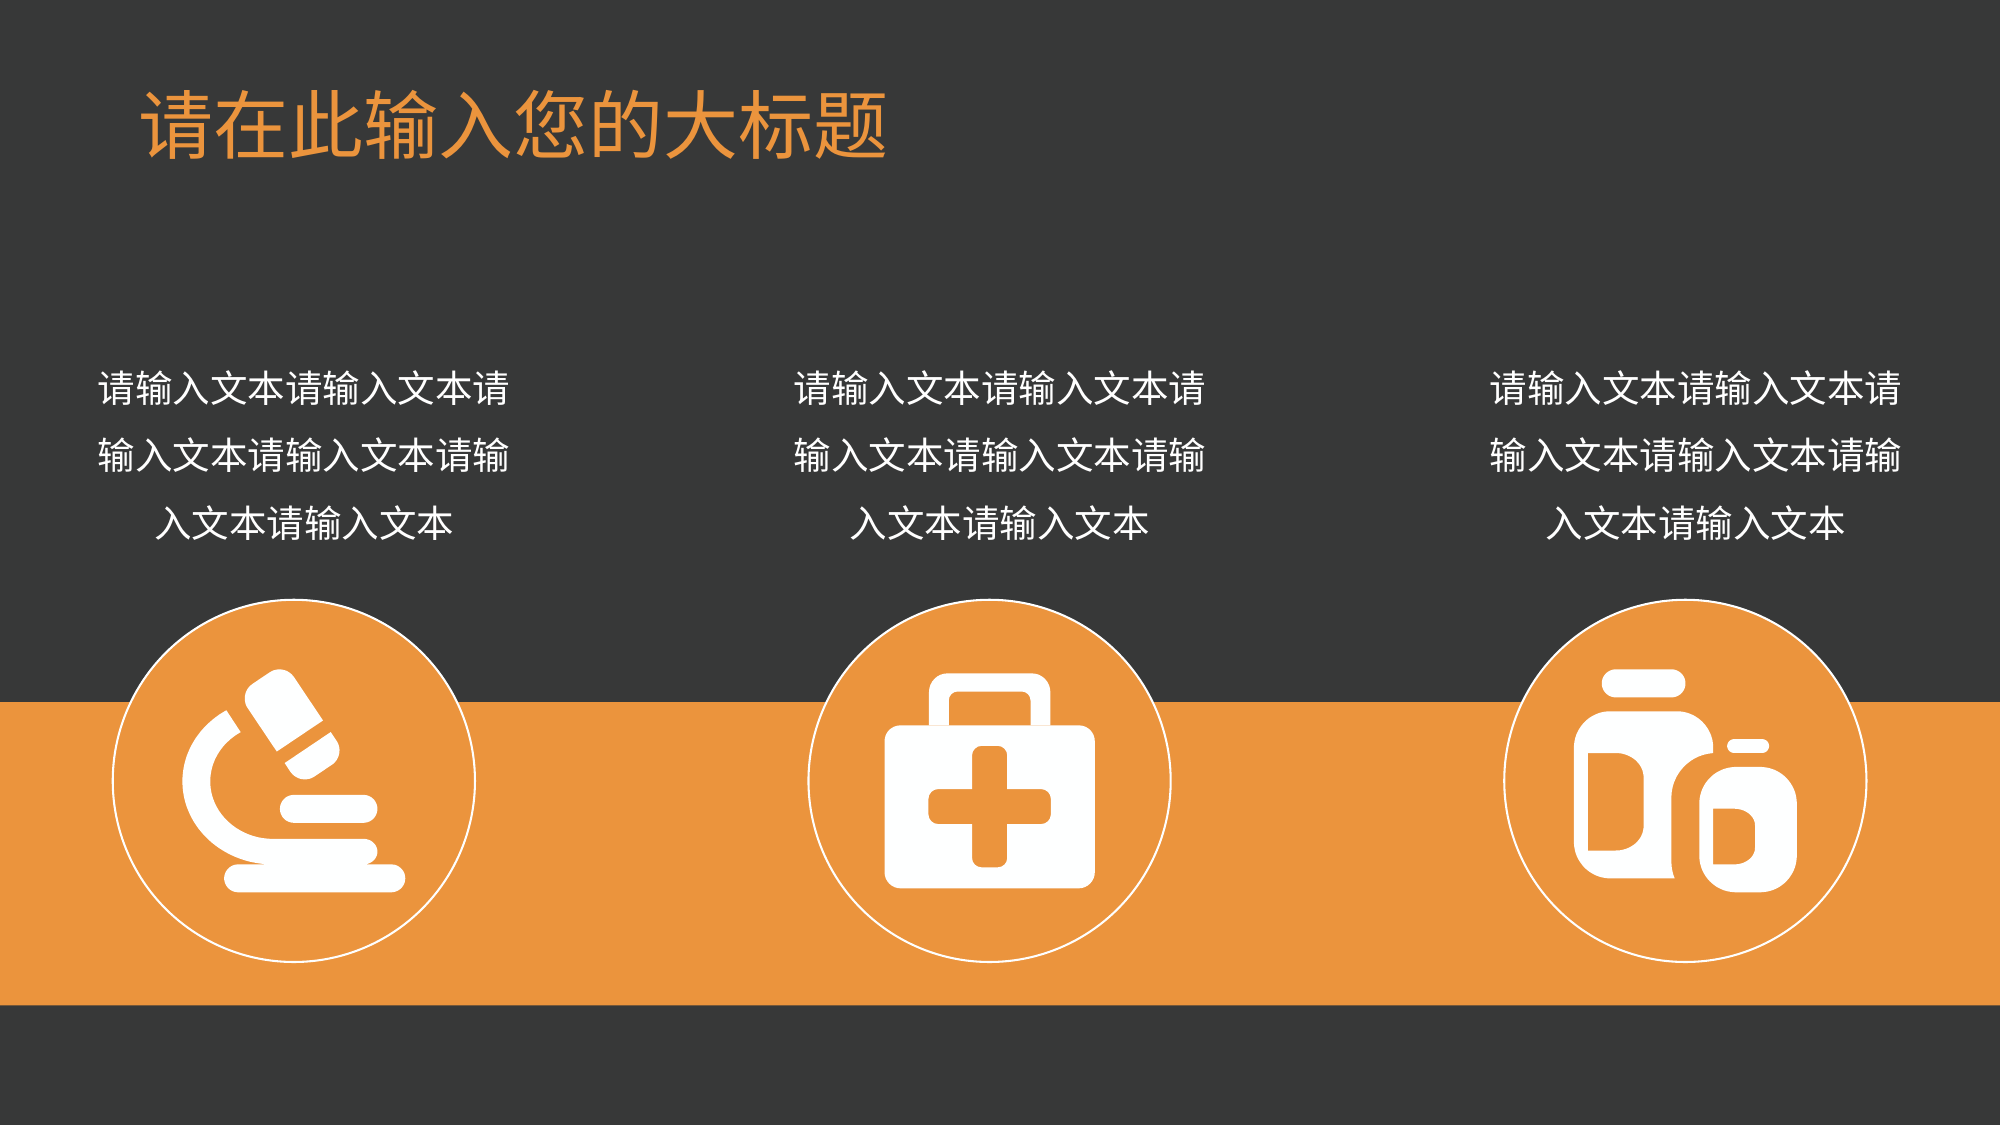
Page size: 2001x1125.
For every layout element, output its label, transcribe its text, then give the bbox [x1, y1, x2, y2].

text_box [1727, 739, 1770, 753]
text_box [1699, 766, 1797, 893]
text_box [884, 673, 1095, 889]
text_box [0, 701, 2000, 1006]
text_box 请输入文本请输入文本请输入文本请输入文本请输入文本请输入文本 [769, 306, 1231, 581]
text_box [1573, 711, 1714, 879]
text_box 请输入文本请输入文本请输入文本请输入文本请输入文本请输入文本 [74, 306, 535, 581]
title 请在此输入您的大标题 [123, 59, 1876, 200]
text_box [1503, 598, 1868, 964]
text_box [1601, 669, 1686, 698]
text_box [111, 598, 477, 964]
text_box 请输入文本请输入文本请输入文本请输入文本请输入文本请输入文本 [1465, 306, 1926, 581]
text_box [244, 669, 324, 752]
text_box [182, 710, 406, 893]
text_box [807, 598, 1172, 964]
